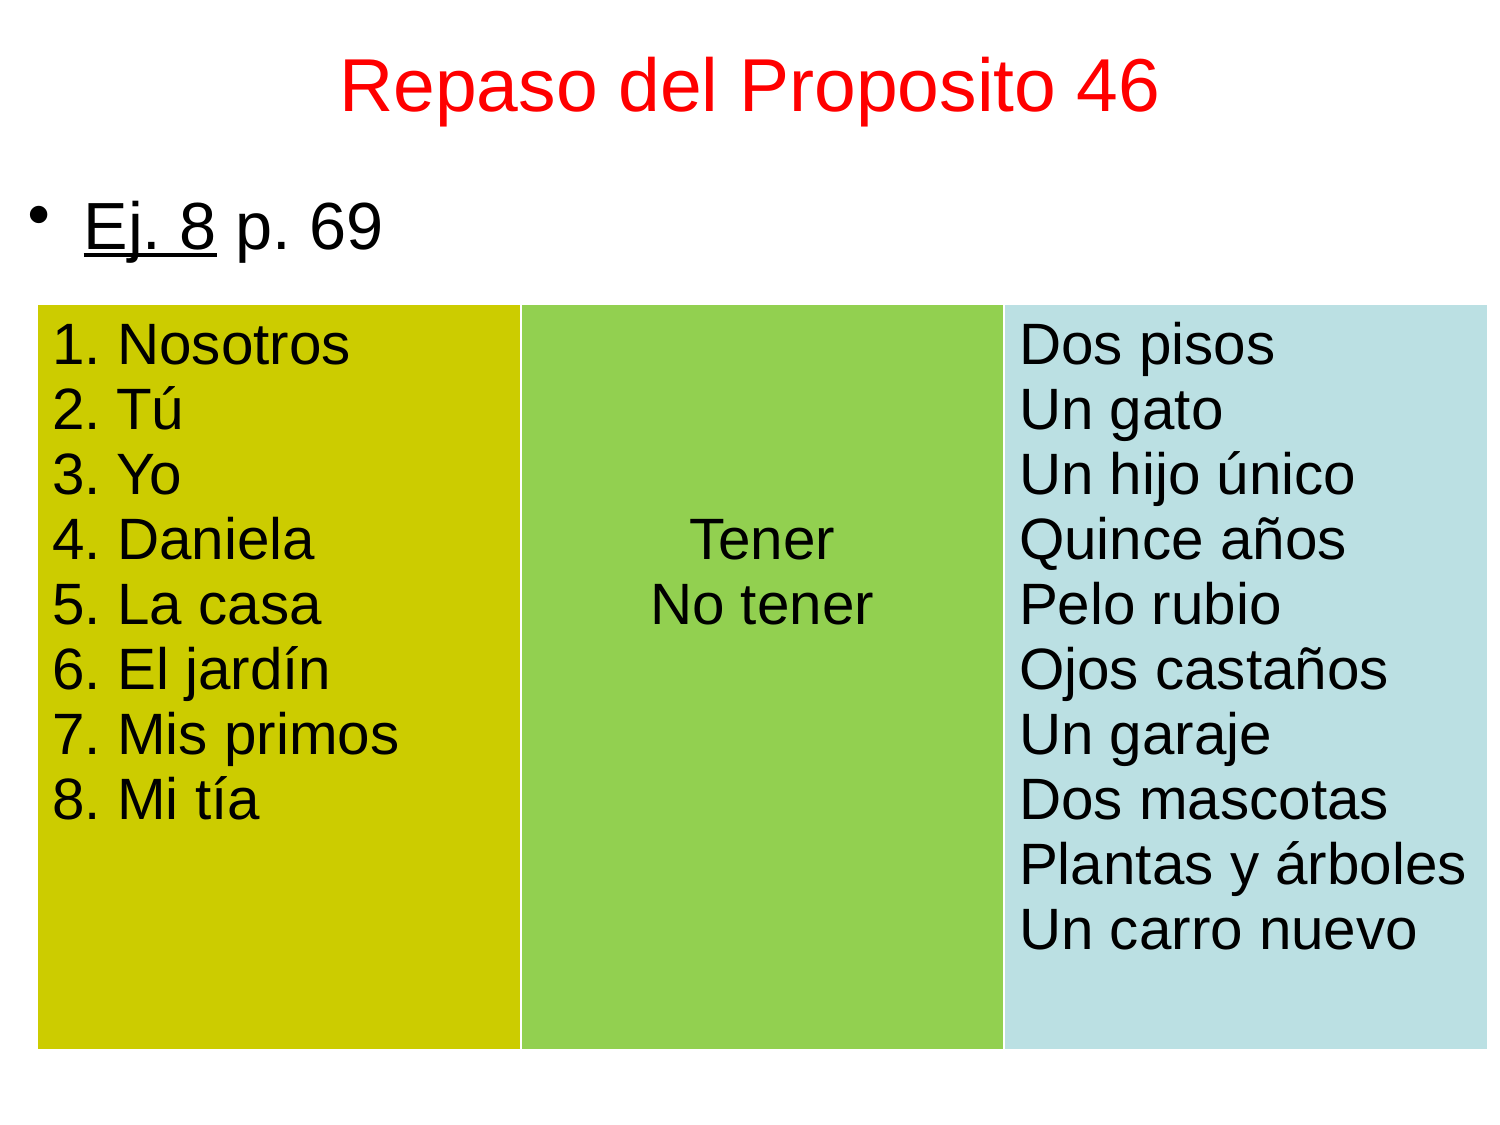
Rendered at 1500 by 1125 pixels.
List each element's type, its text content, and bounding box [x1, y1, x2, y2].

title Repaso del Proposito 46 [0, 0, 1500, 175]
table_header 1. Nosotros 2. Tú 3. Yo 4. Daniela 5. La casa 6. El jardín 7. Mis primos 8. Mi tía [38, 305, 520, 1049]
list Ej. 8 p. 69 [12, 174, 1488, 1075]
table_header Tener No tener [522, 305, 1003, 1049]
table_header Dos pisos Un gato Un hijo único Quince años Pelo rubio Ojos castaños Un garaje Dos mascotas Plantas y árboles Un carro nuevo [1005, 305, 1487, 1049]
